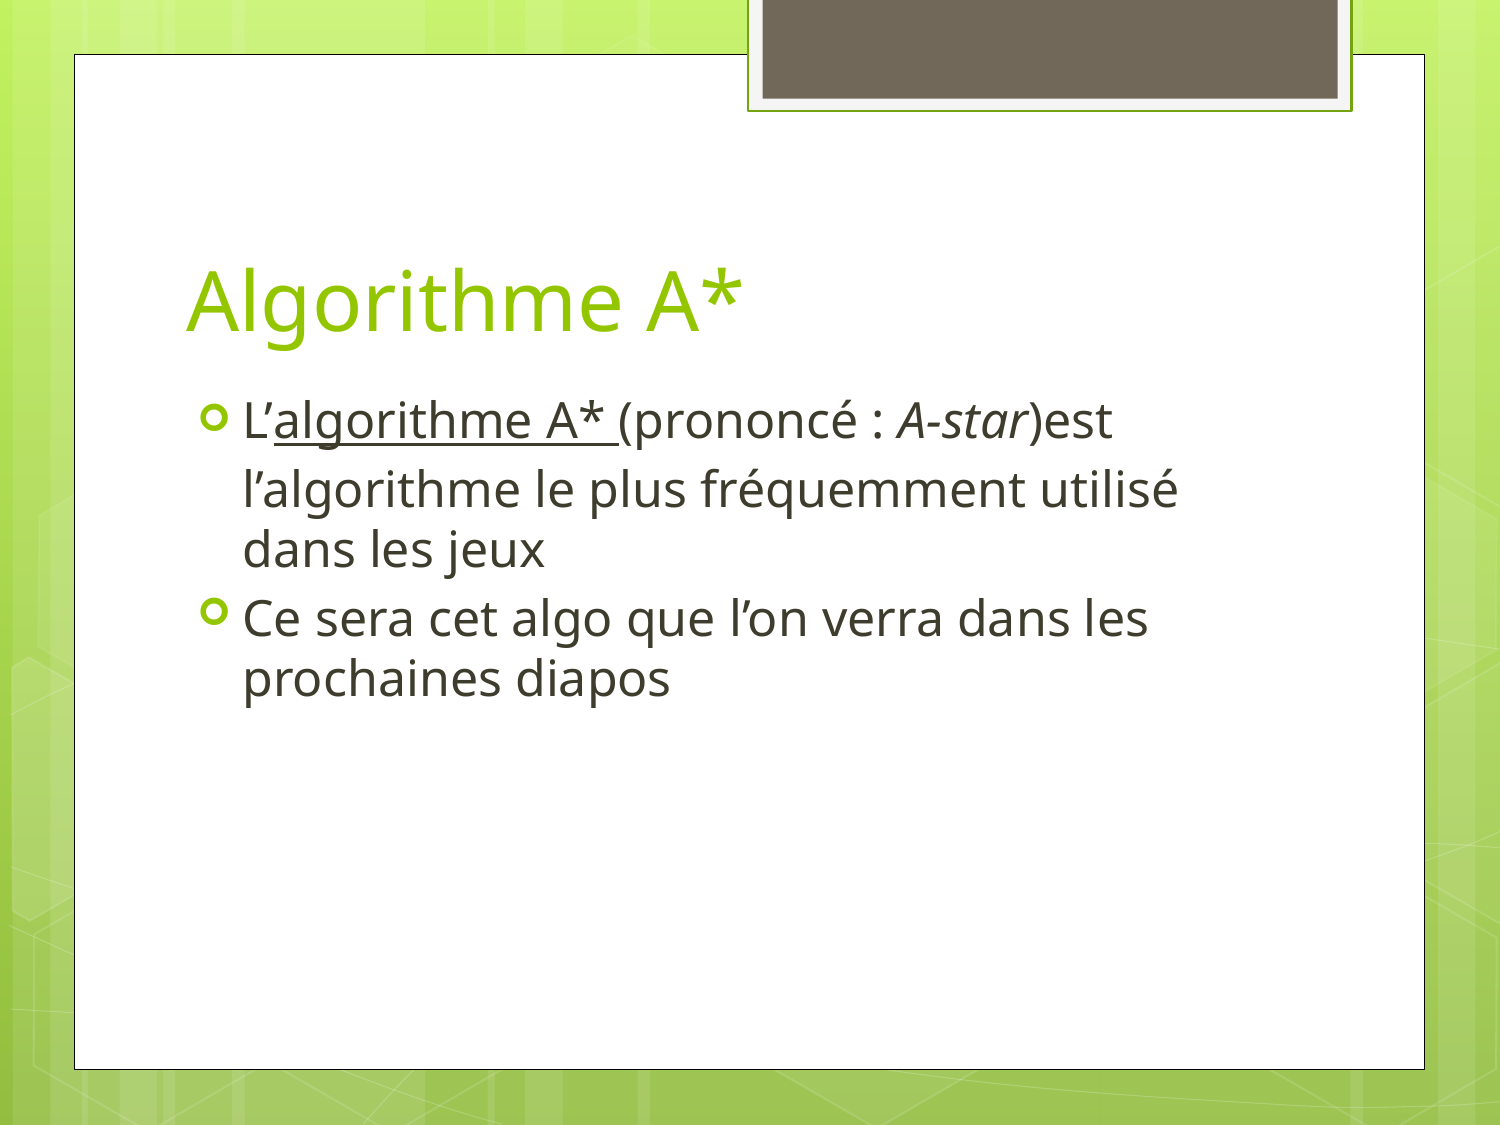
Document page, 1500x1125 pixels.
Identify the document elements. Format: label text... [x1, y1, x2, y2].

list L’algorithme A* (prononcé : A-star)est l’algorithme le plus fréquemment utilisé dans les jeux Ce sera cet algo que l’on verra dans les prochaines diapos [171, 381, 1283, 957]
title Algorithme A* [171, 168, 1324, 357]
